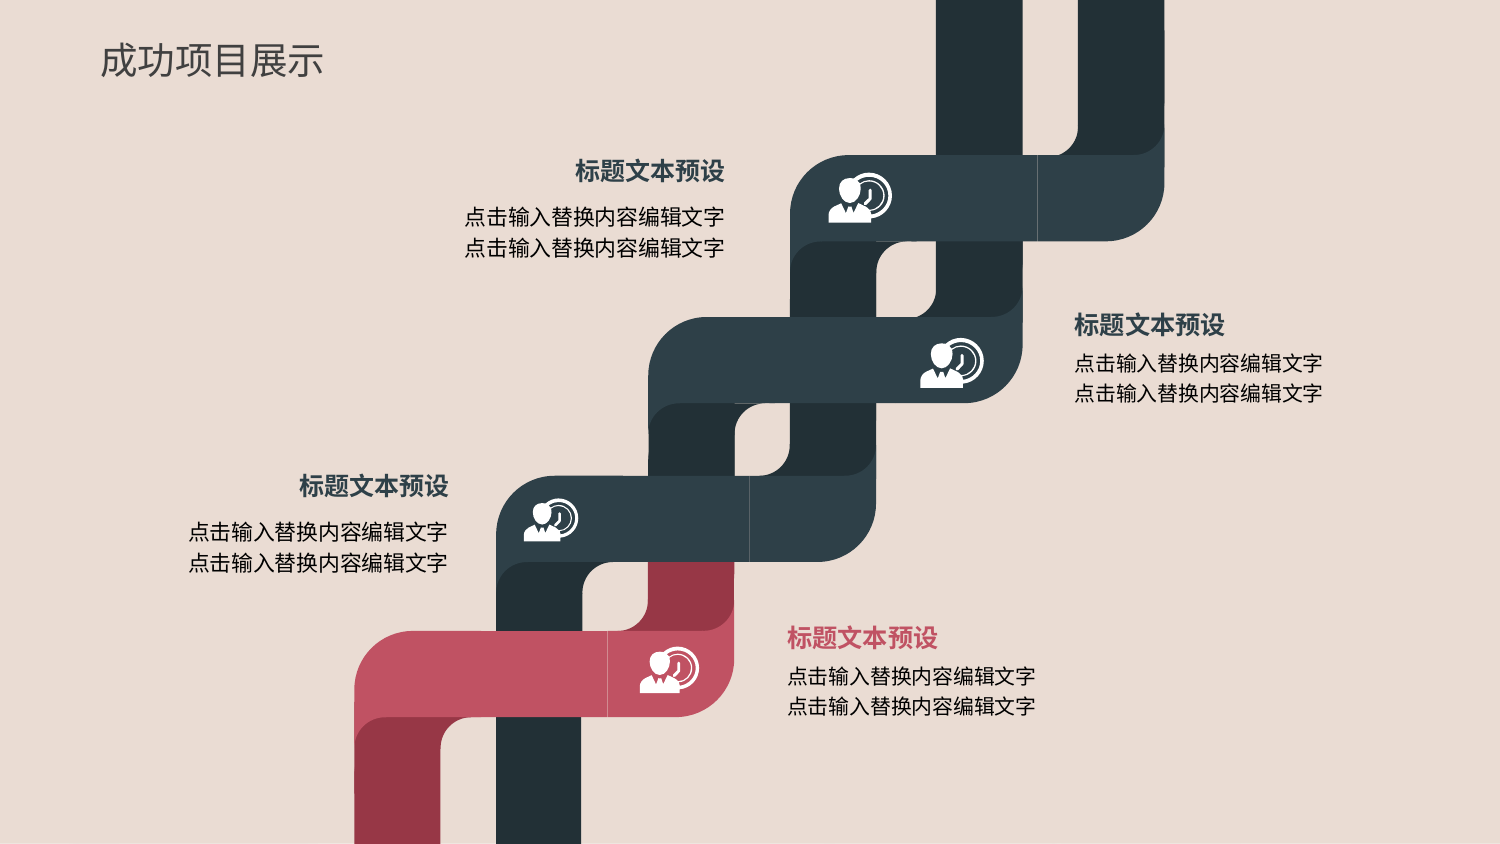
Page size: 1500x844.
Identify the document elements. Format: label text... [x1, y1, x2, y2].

text_box 点击输入替换内容编辑文字 点击输入替换内容编辑文字 [158, 508, 348, 581]
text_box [354, 0, 1165, 844]
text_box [1169, 308, 1366, 412]
text_box 标题文本预设 [158, 470, 348, 501]
text_box 成功项目展示 [100, 28, 348, 91]
